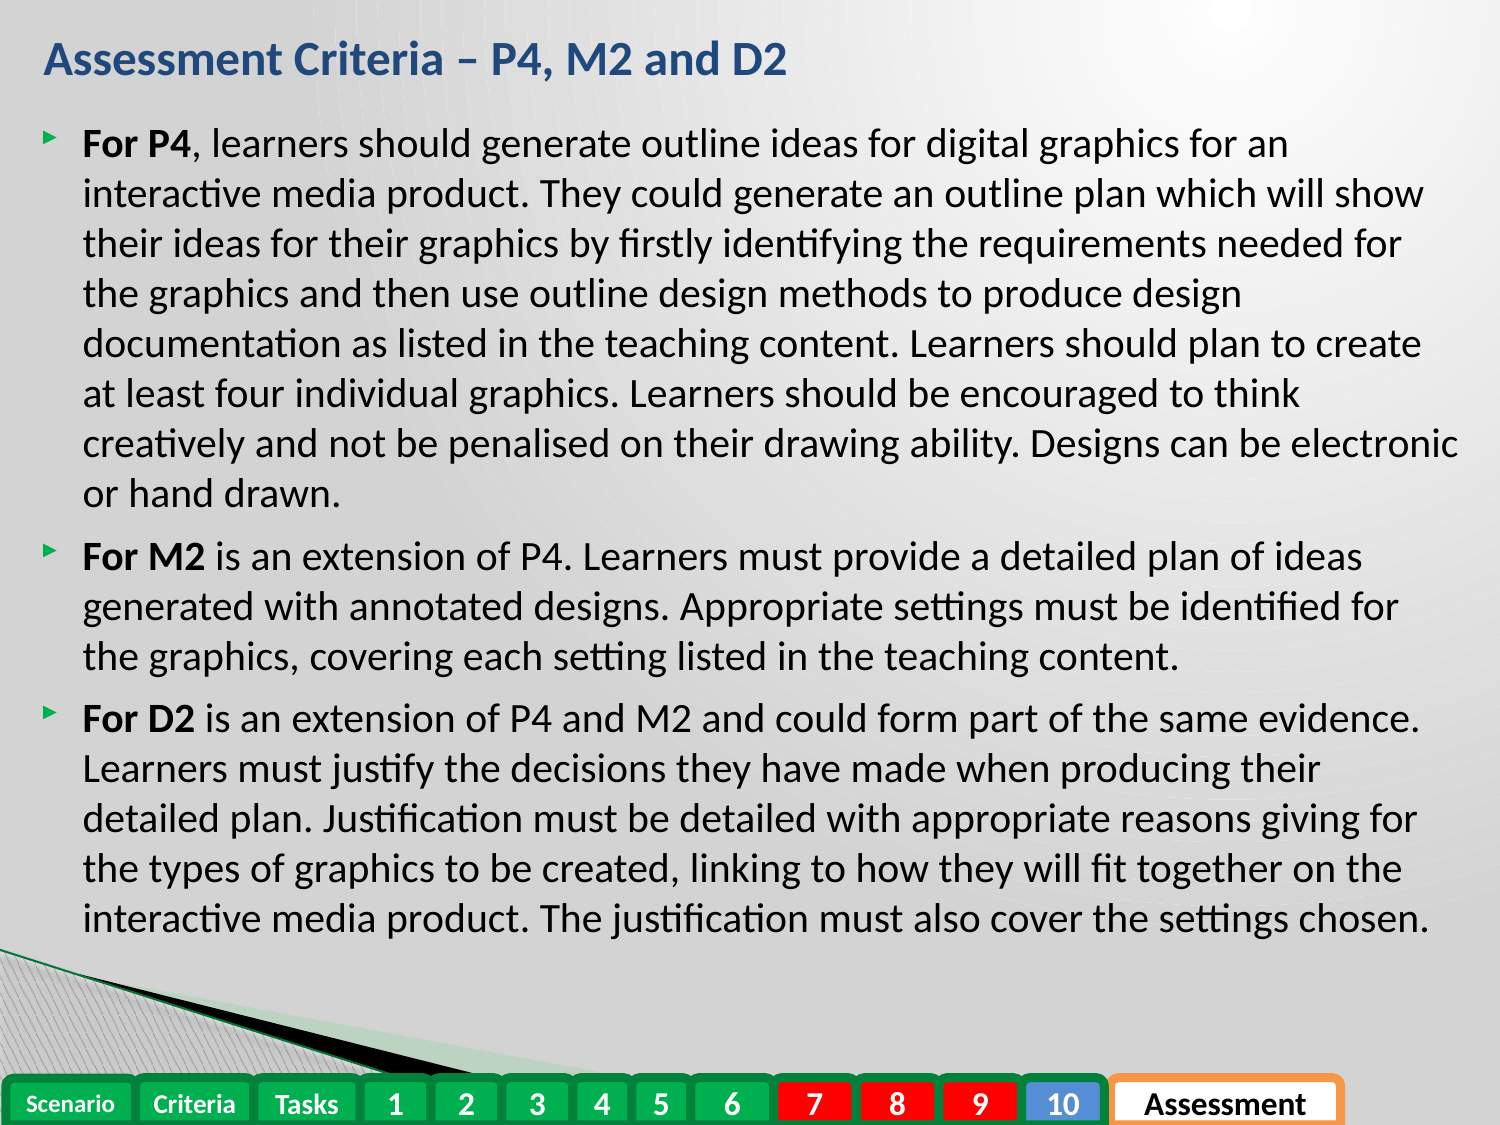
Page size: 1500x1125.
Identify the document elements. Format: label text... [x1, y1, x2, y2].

list For P4, learners should generate outline ideas for digital graphics for an interactive media product. They could generate an outline plan which will show their ideas for their graphics by firstly identifying the requirements needed for the graphics and then use outline design methods to produce design documentation as listed in the teaching content. Learners should plan to create at least four individual graphics. Learners should be encouraged to think creatively and not be penalised on their drawing ability. Designs can be electronic or hand drawn. For M2 is an extension of P4. Learners must provide a detailed plan of ideas generated with annotated designs. Appropriate settings must be identified for the graphics, covering each setting listed in the teaching content. For D2 is an extension of P4 and M2 and could form part of the same evidence. Learners must justify the decisions they have made when producing their detailed plan. Justification must be detailed with appropriate reasons giving for the types of graphics to be created, linking to how they will fit together on the interactive media product. The justification must also cover the settings chosen. [23, 108, 1477, 941]
title Assessment Criteria – P4, M2 and D2 [17, 19, 1483, 94]
